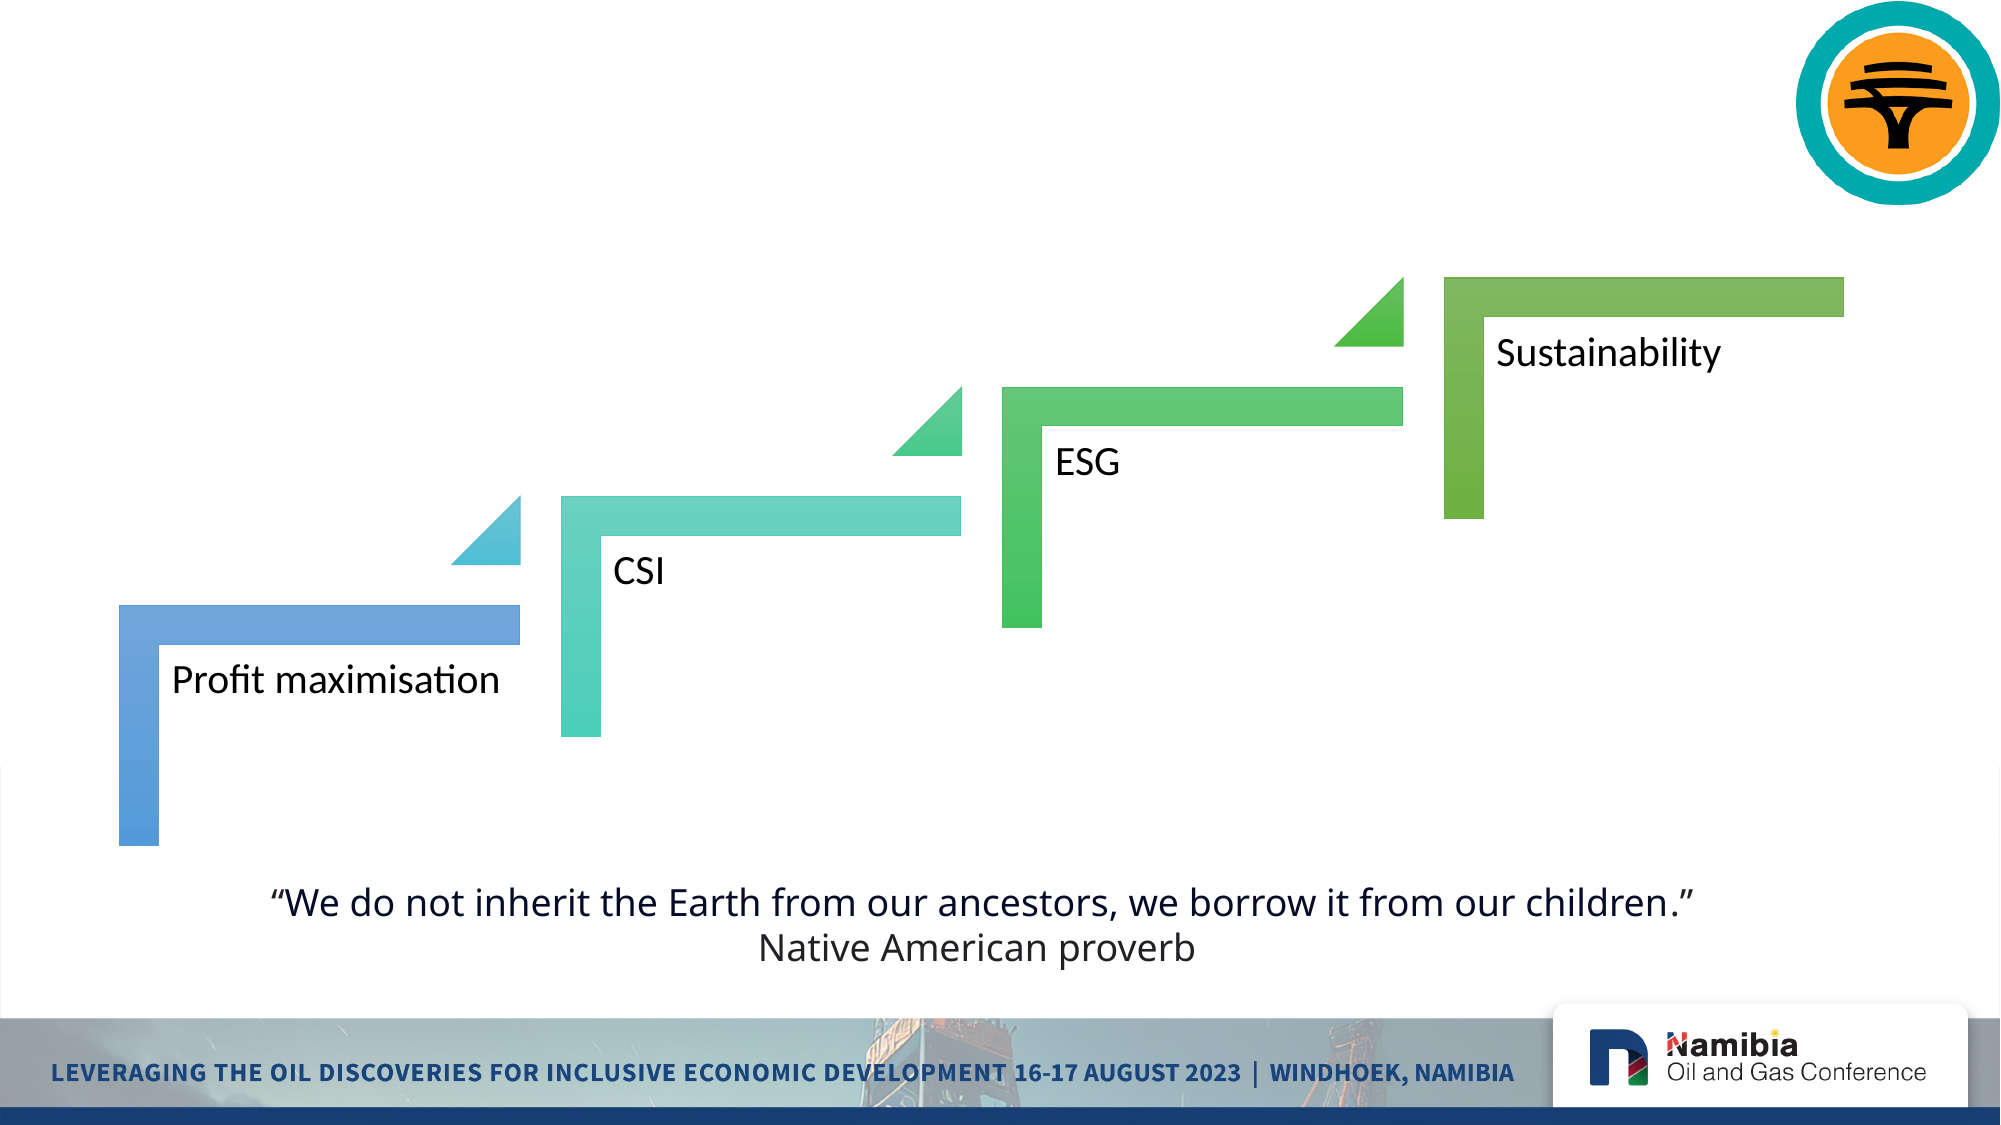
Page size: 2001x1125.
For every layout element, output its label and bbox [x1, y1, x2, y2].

list [119, 262, 1845, 977]
picture [0, 0, 2000, 1125]
